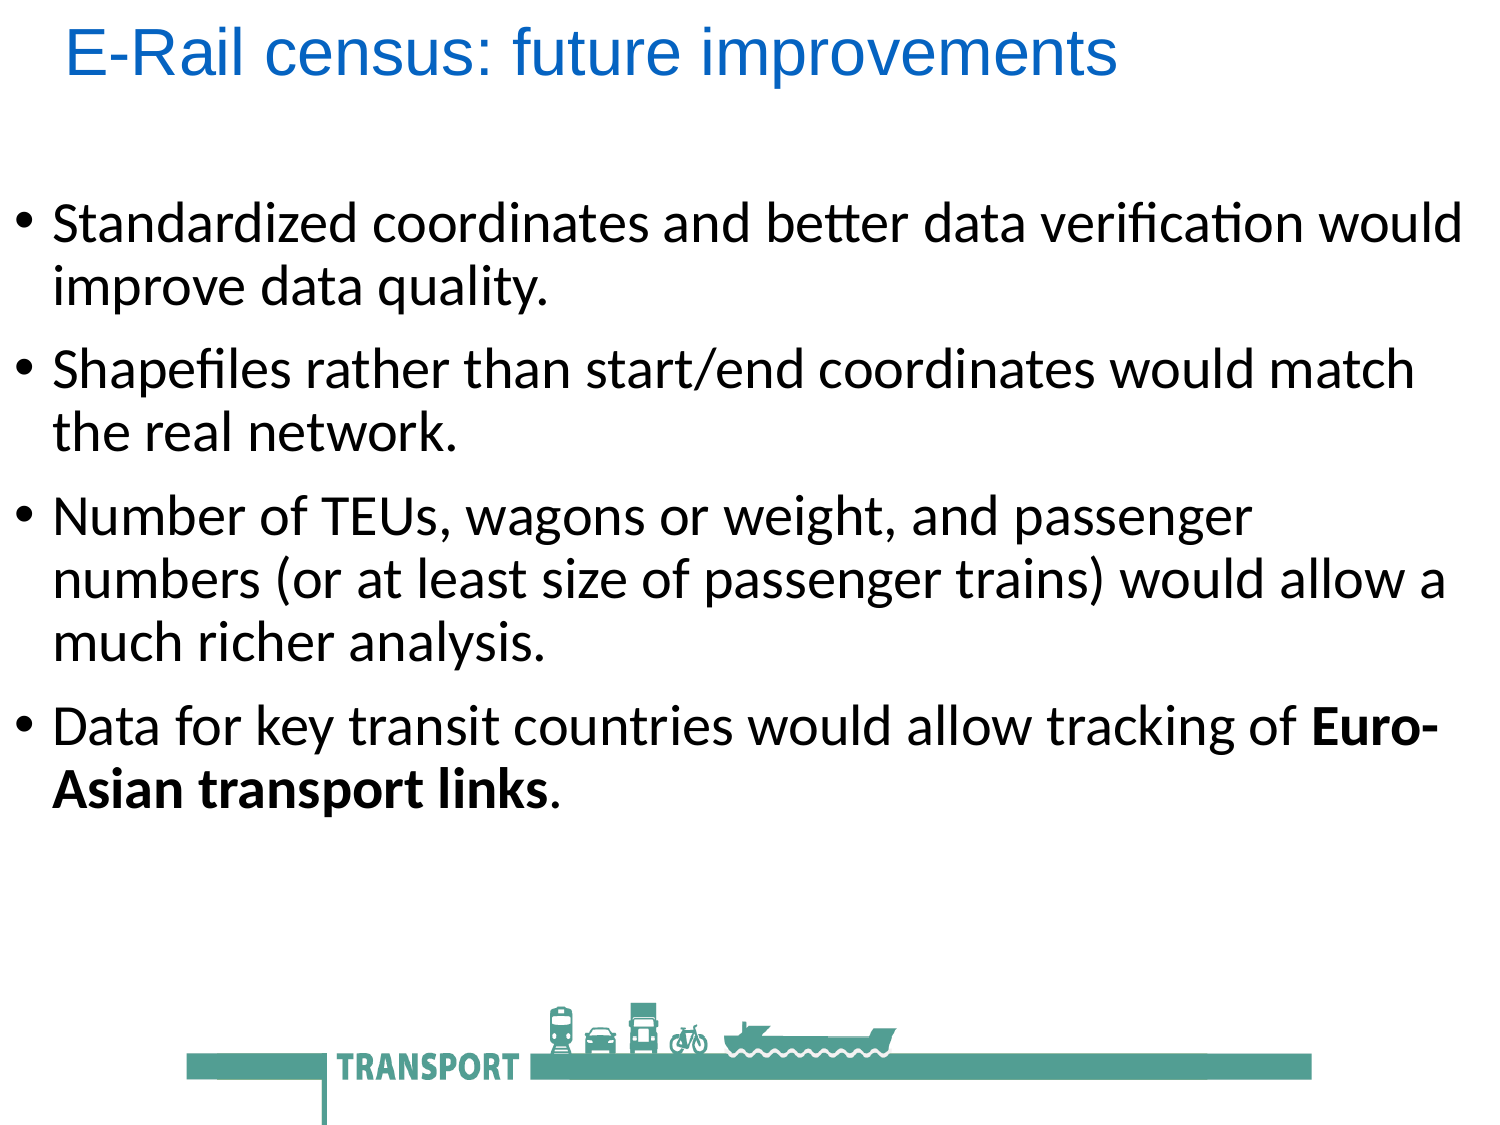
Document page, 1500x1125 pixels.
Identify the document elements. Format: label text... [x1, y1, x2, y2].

text_box E-Rail census: future improvements [49, 10, 1500, 138]
text_box Standardized coordinates and better data verification would improve data quality. Shapefiles rather than start/end coordinates would match the real network. Number of TEUs, wagons or weight, and passenger numbers (or at least size of passenger trains) would allow a much richer analysis. Data for key transit countries would allow tracking of Euro-Asian transport links. [0, 184, 1483, 899]
picture [186, 987, 1312, 1125]
